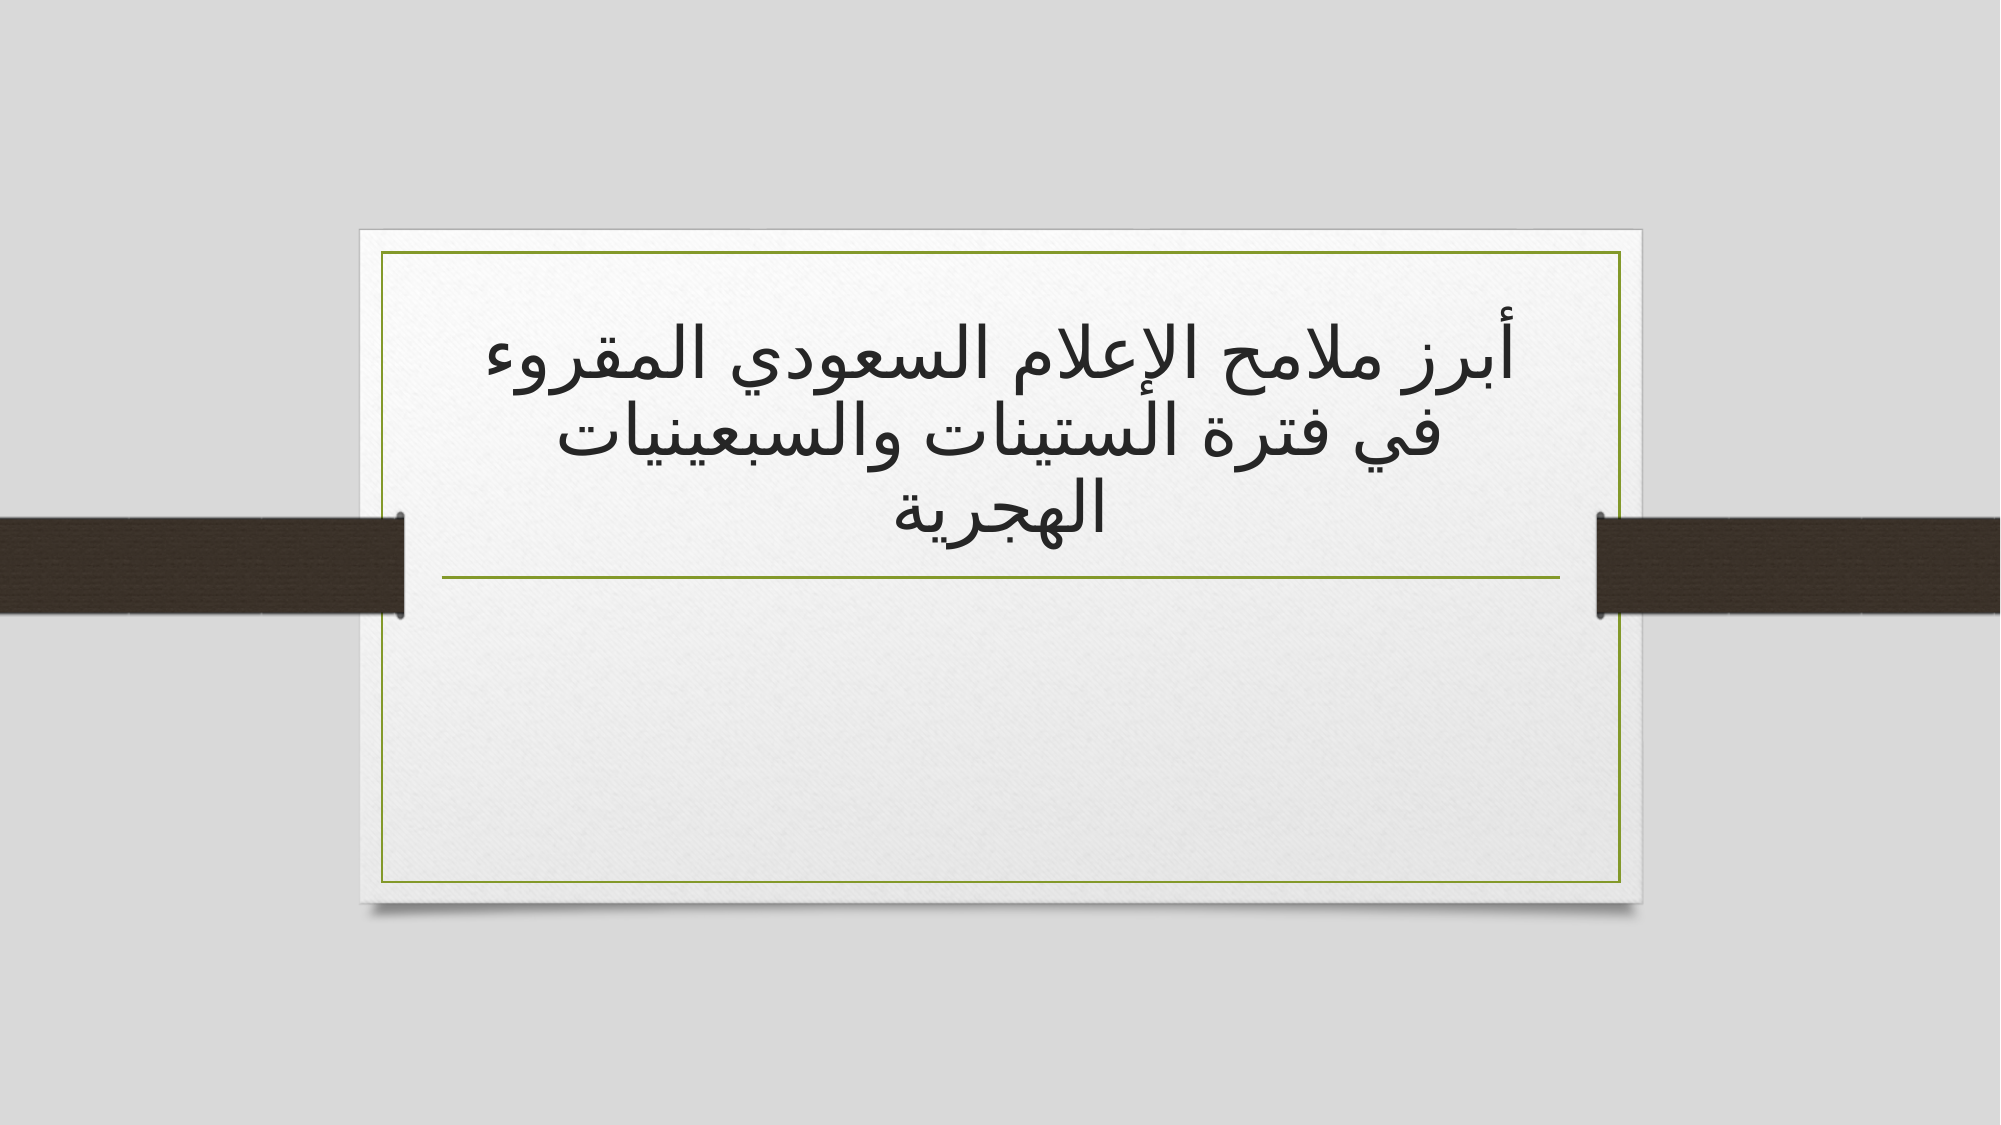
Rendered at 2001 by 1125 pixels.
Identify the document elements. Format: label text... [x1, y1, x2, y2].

picture [0, 0, 2001, 1125]
title أبرز ملامح الإعلام السعودي المقروء في فترة الستينات والسبعينيات الهجرية [441, 306, 1560, 556]
